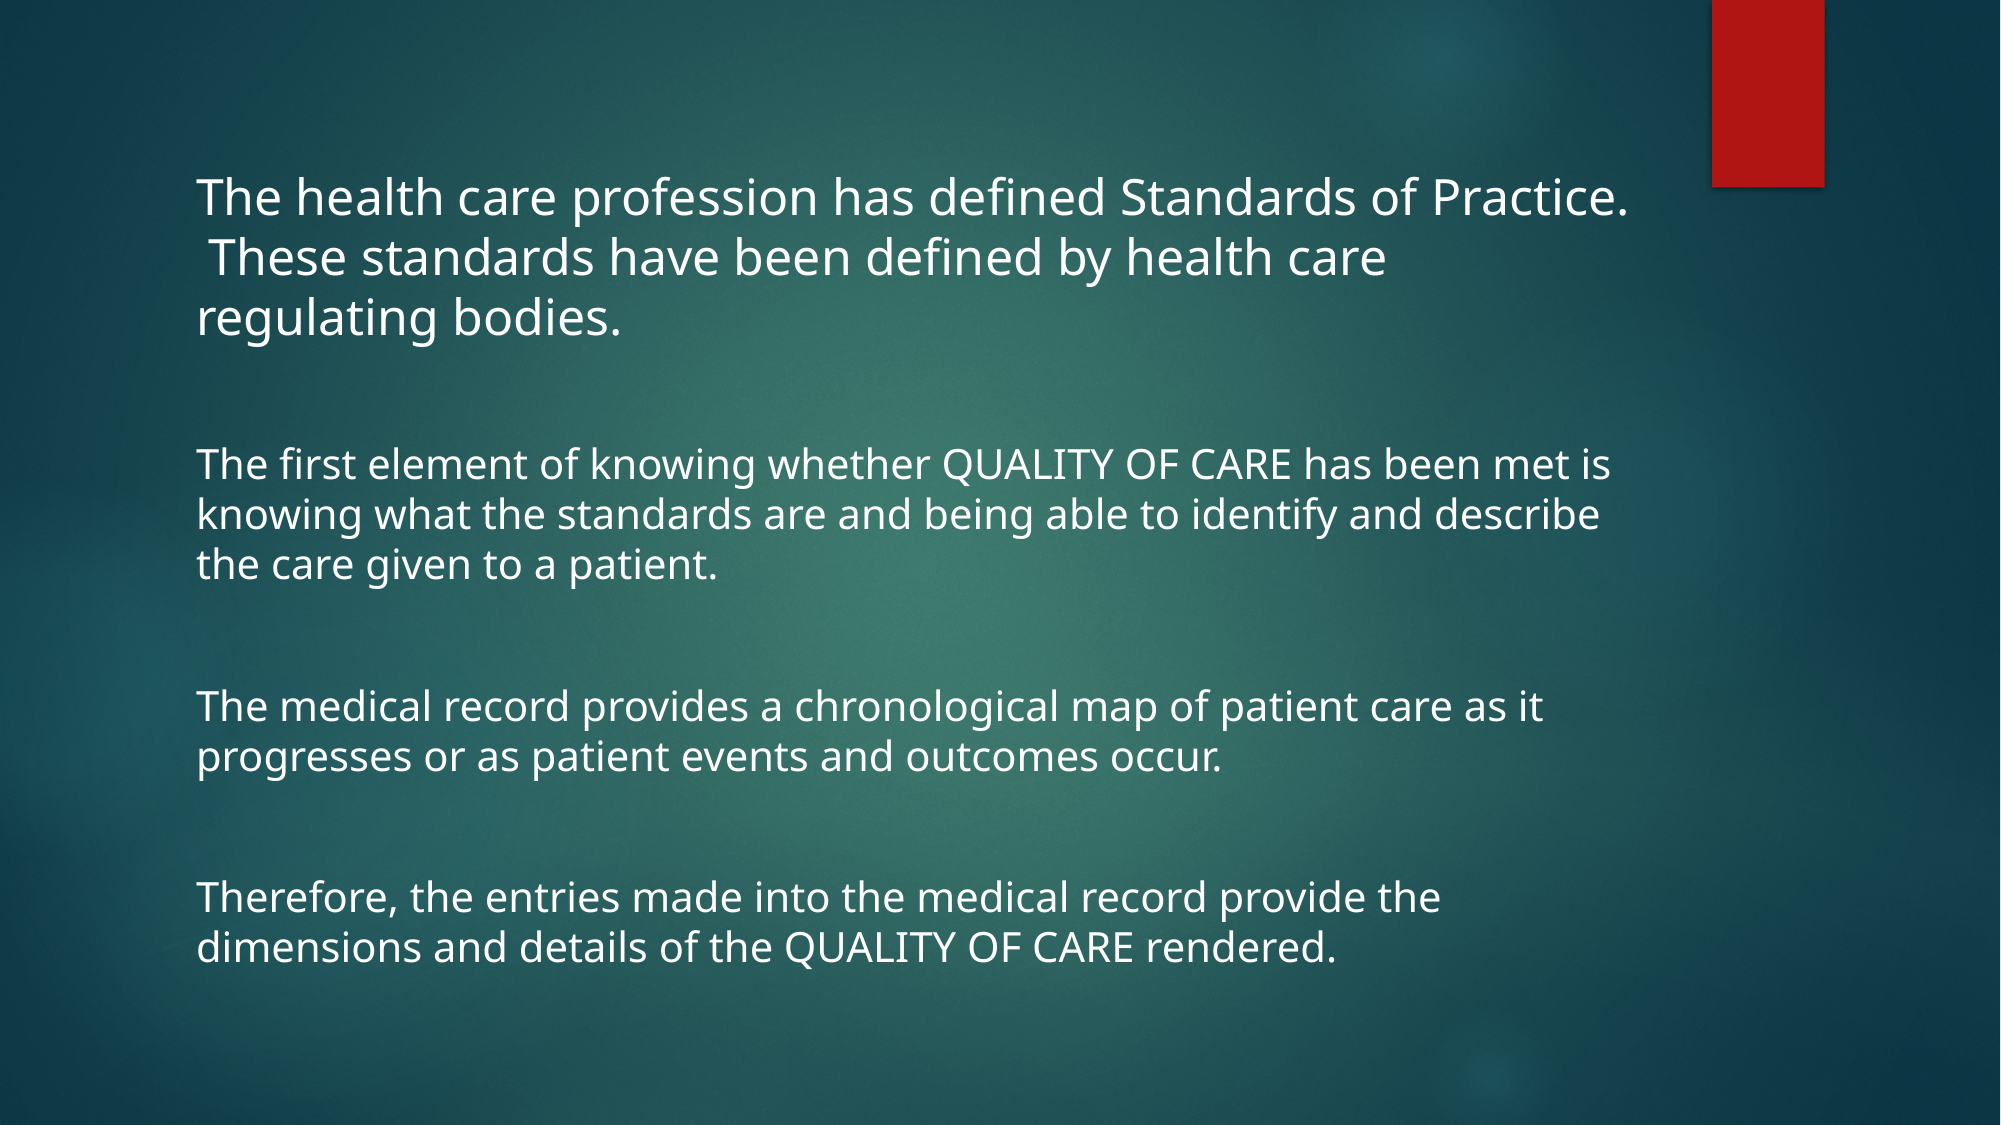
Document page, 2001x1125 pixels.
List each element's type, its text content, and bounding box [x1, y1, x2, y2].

list The health care profession has defined Standards of Practice. These standards have been defined by health care regulating bodies. The first element of knowing whether QUALITY OF CARE has been met is knowing what the standards are and being able to identify and describe the care given to a patient. The medical record provides a chronological map of patient care as it progresses or as patient events and outcomes occur. Therefore, the entries made into the medical record provide the dimensions and details of the QUALITY OF CARE rendered. [181, 158, 1649, 996]
picture [0, 0, 2001, 1125]
